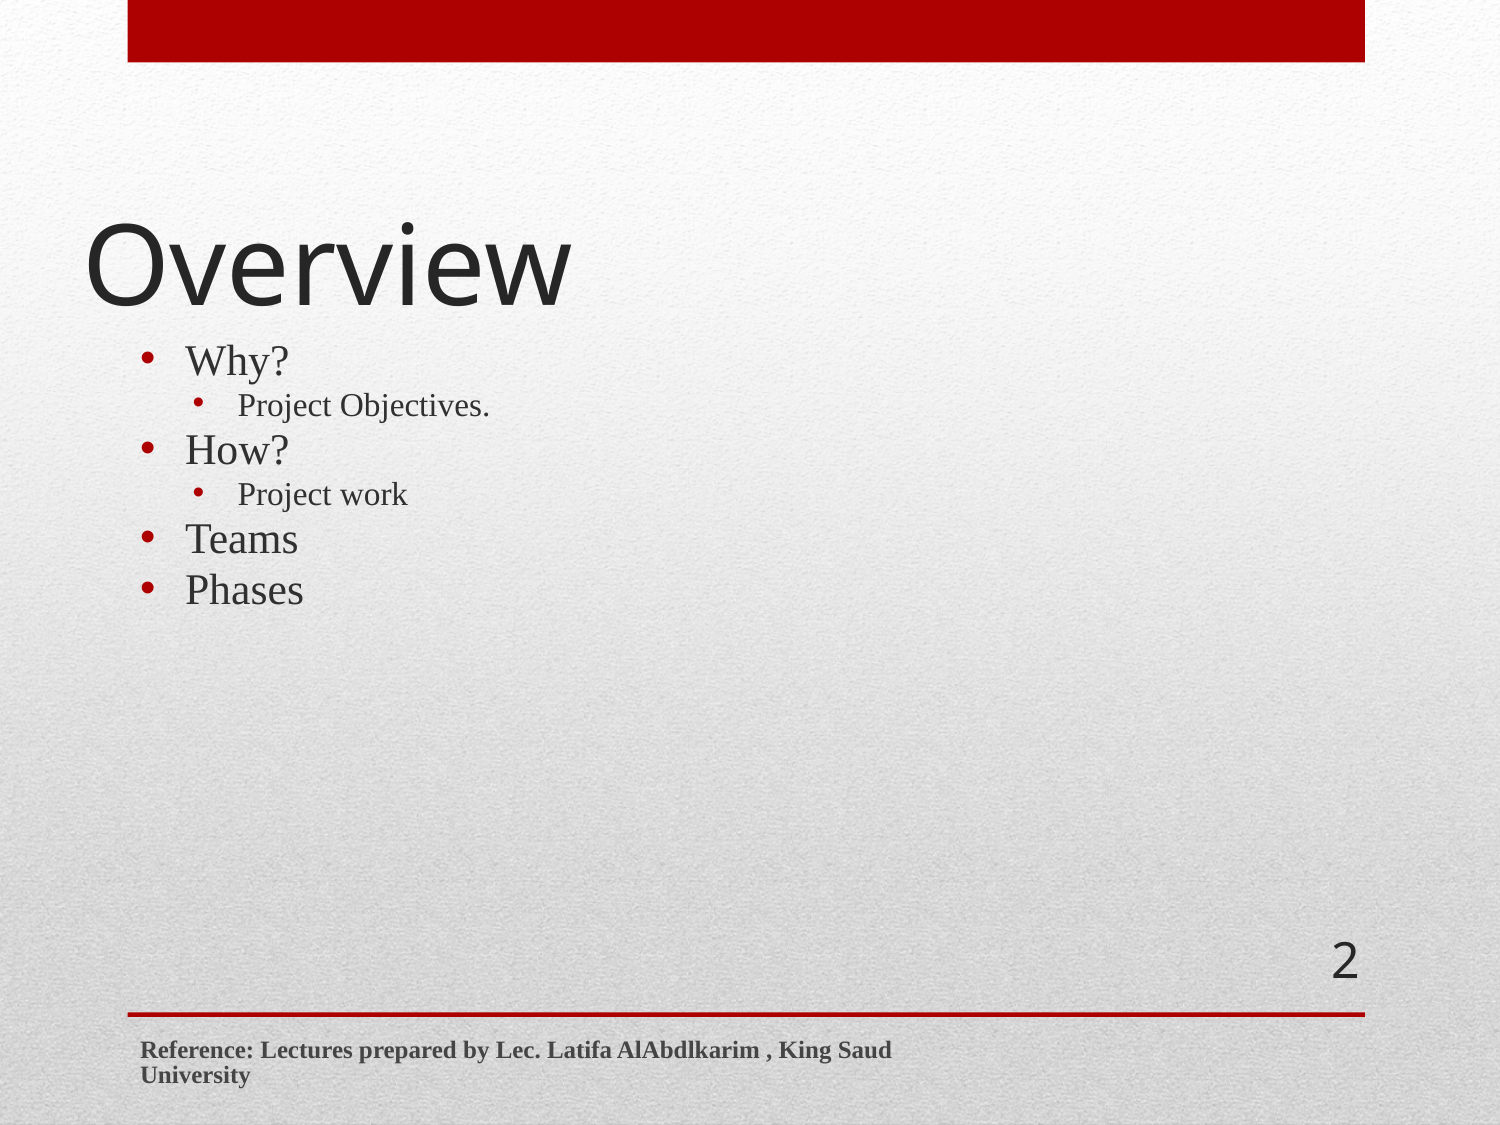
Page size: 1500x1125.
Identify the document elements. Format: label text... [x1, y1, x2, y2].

footer Reference: Lectures prepared by Lec. Latifa AlAbdlkarim , King Saud University [125, 1018, 925, 1079]
title Overview [67, 72, 1180, 336]
slide_number 2 [1250, 933, 1375, 993]
list Why? Project Objectives. How? Project work Teams Phases [125, 112, 1363, 750]
